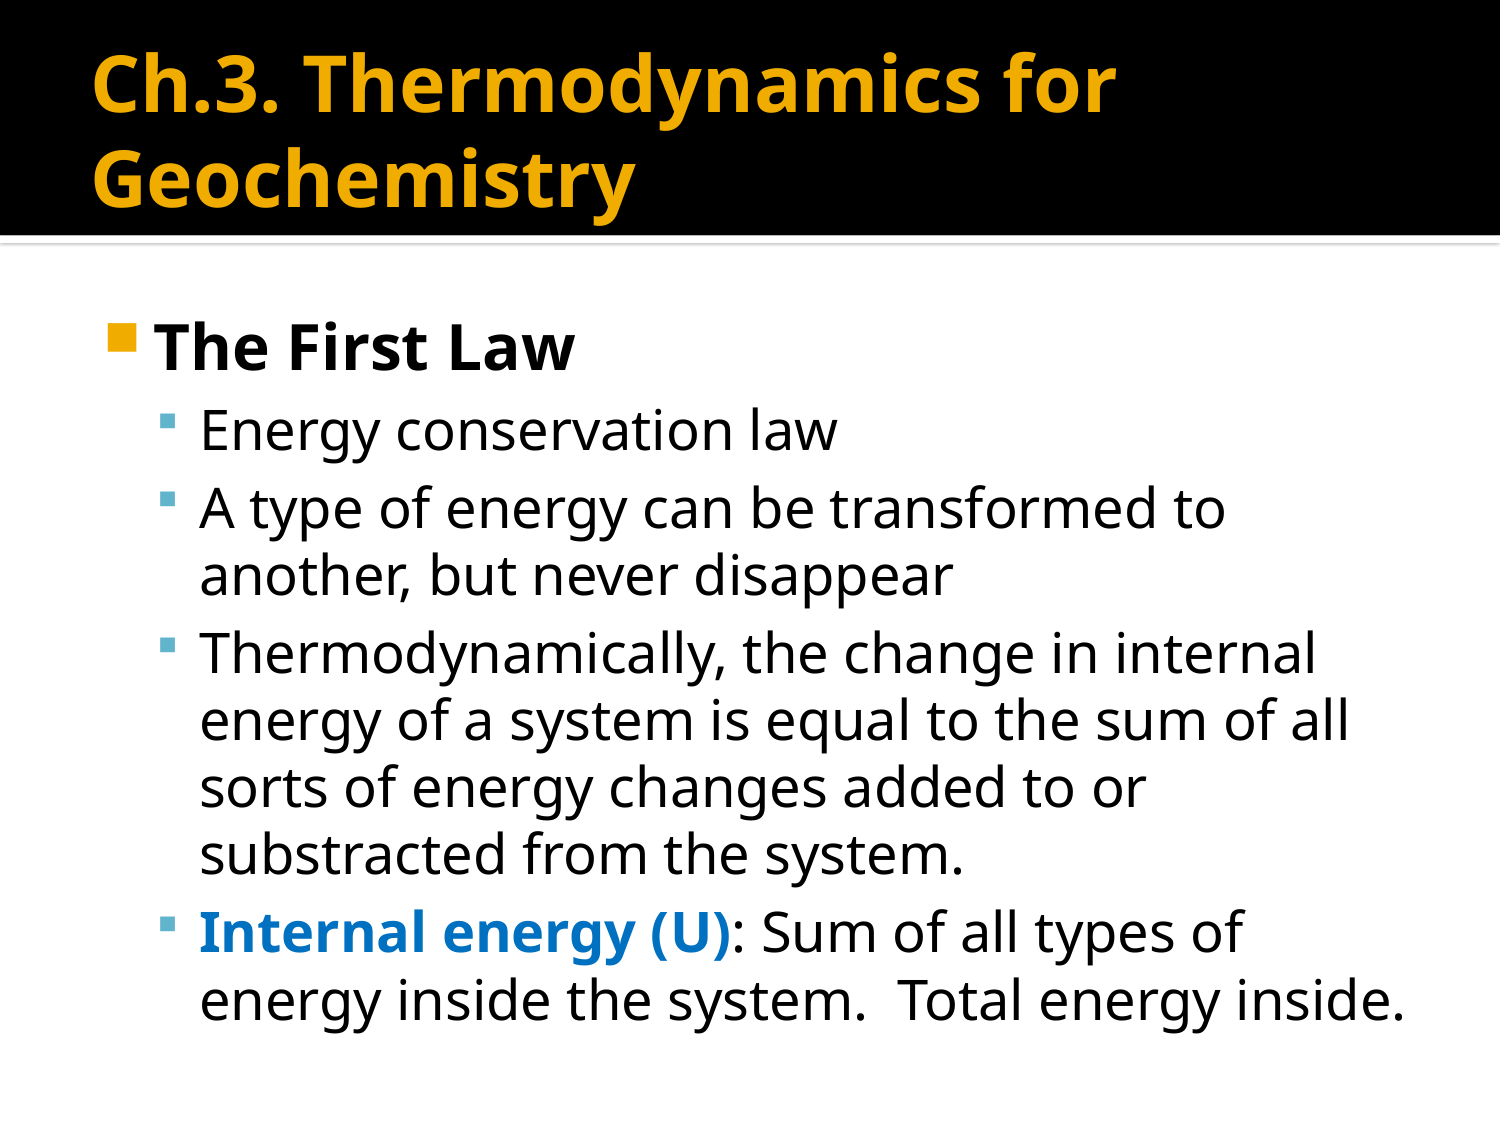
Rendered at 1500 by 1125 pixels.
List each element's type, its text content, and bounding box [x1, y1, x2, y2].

title Ch.3. Thermodynamics for Geochemistry [75, 25, 1425, 231]
list The First Law Energy conservation law A type of energy can be transformed to another, but never disappear Thermodynamically, the change in internal energy of a system is equal to the sum of all sorts of energy changes added to or substracted from the system. Internal energy (U): Sum of all types of energy inside the system. Total energy inside. [75, 291, 1425, 1050]
